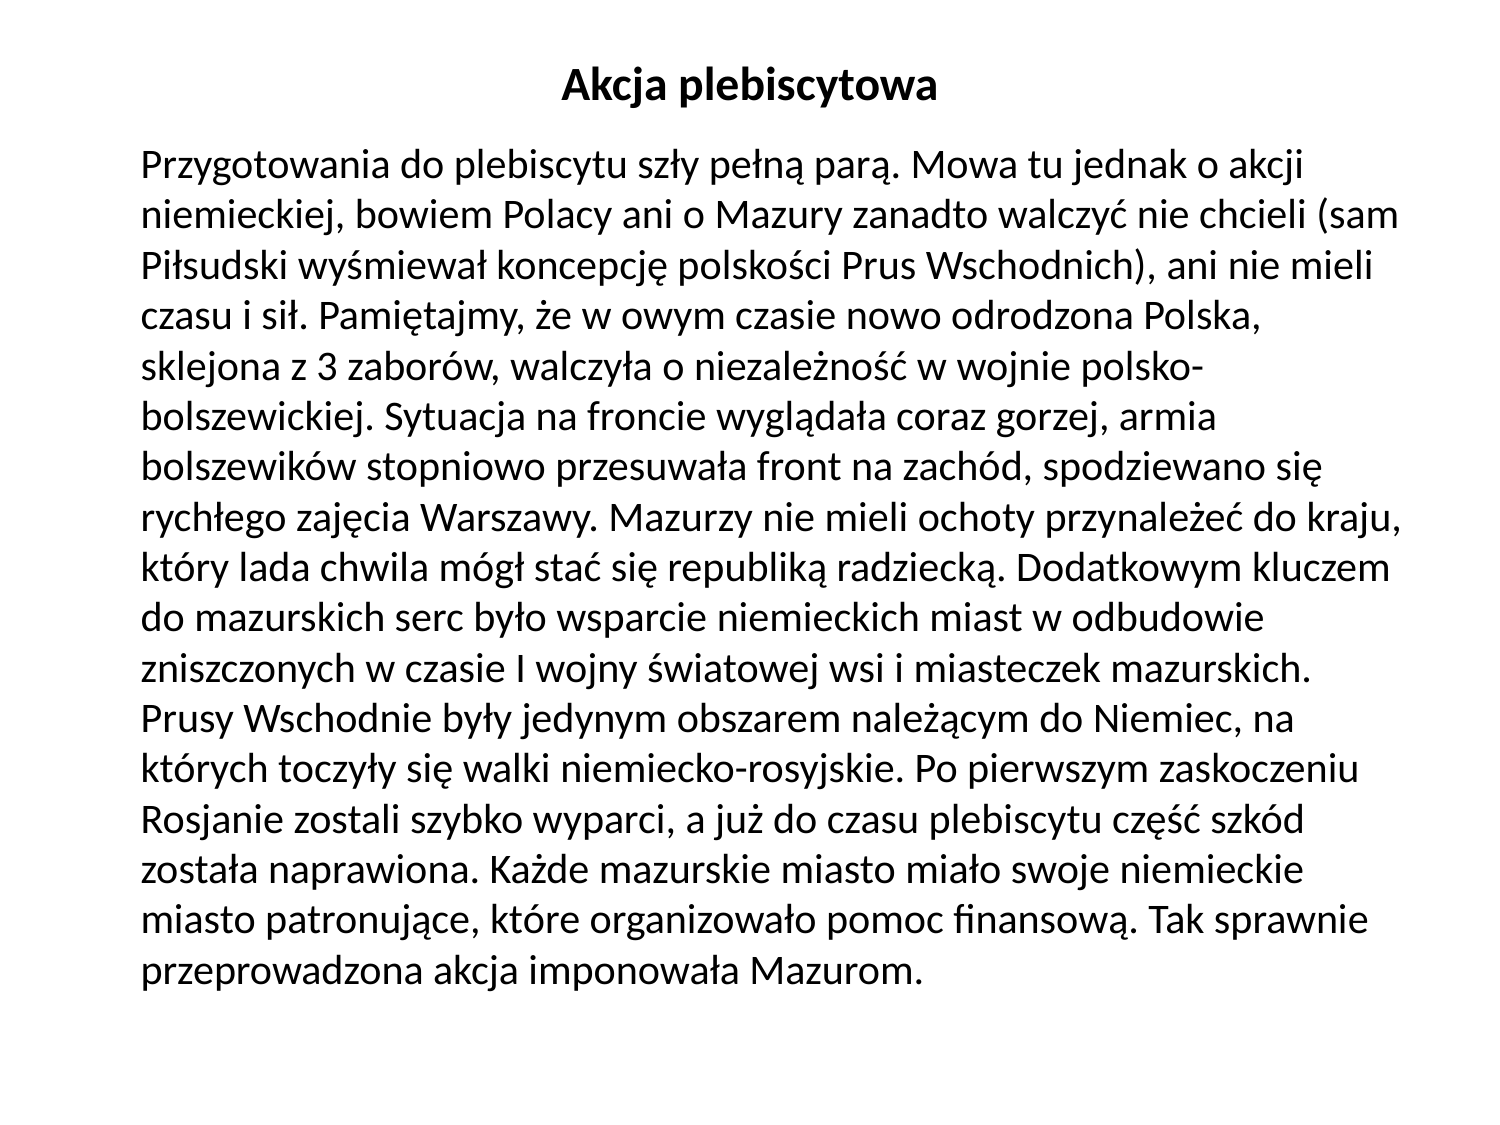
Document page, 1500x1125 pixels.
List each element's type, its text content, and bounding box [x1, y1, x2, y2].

title Akcja plebiscytowa [75, 45, 1425, 128]
list Przygotowania do plebiscytu szły pełną parą. Mowa tu jednak o akcji niemieckiej, bowiem Polacy ani o Mazury zanadto walczyć nie chcieli (sam Piłsudski wyśmiewał koncepcję polskości Prus Wschodnich), ani nie mieli czasu i sił. Pamiętajmy, że w owym czasie nowo odrodzona Polska, sklejona z 3 zaborów, walczyła o niezależność w wojnie polsko-bolszewickiej. Sytuacja na froncie wyglądała coraz gorzej, armia bolszewików stopniowo przesuwała front na zachód, spodziewano się rychłego zajęcia Warszawy. Mazurzy nie mieli ochoty przynależeć do kraju, który lada chwila mógł stać się republiką radziecką. Dodatkowym kluczem do mazurskich serc było wsparcie niemieckich miast w odbudowie zniszczonych w czasie I wojny światowej wsi i miasteczek mazurskich. Prusy Wschodnie były jedynym obszarem należącym do Niemiec, na których toczyły się walki niemiecko-rosyjskie. Po pierwszym zaskoczeniu Rosjanie zostali szybko wyparci, a już do czasu plebiscytu część szkód została naprawiona. Każde mazurskie miasto miało swoje niemieckie miasto patronujące, które organizowało pomoc finansową. Tak sprawnie przeprowadzona akcja imponowała Mazurom. [75, 128, 1425, 1005]
